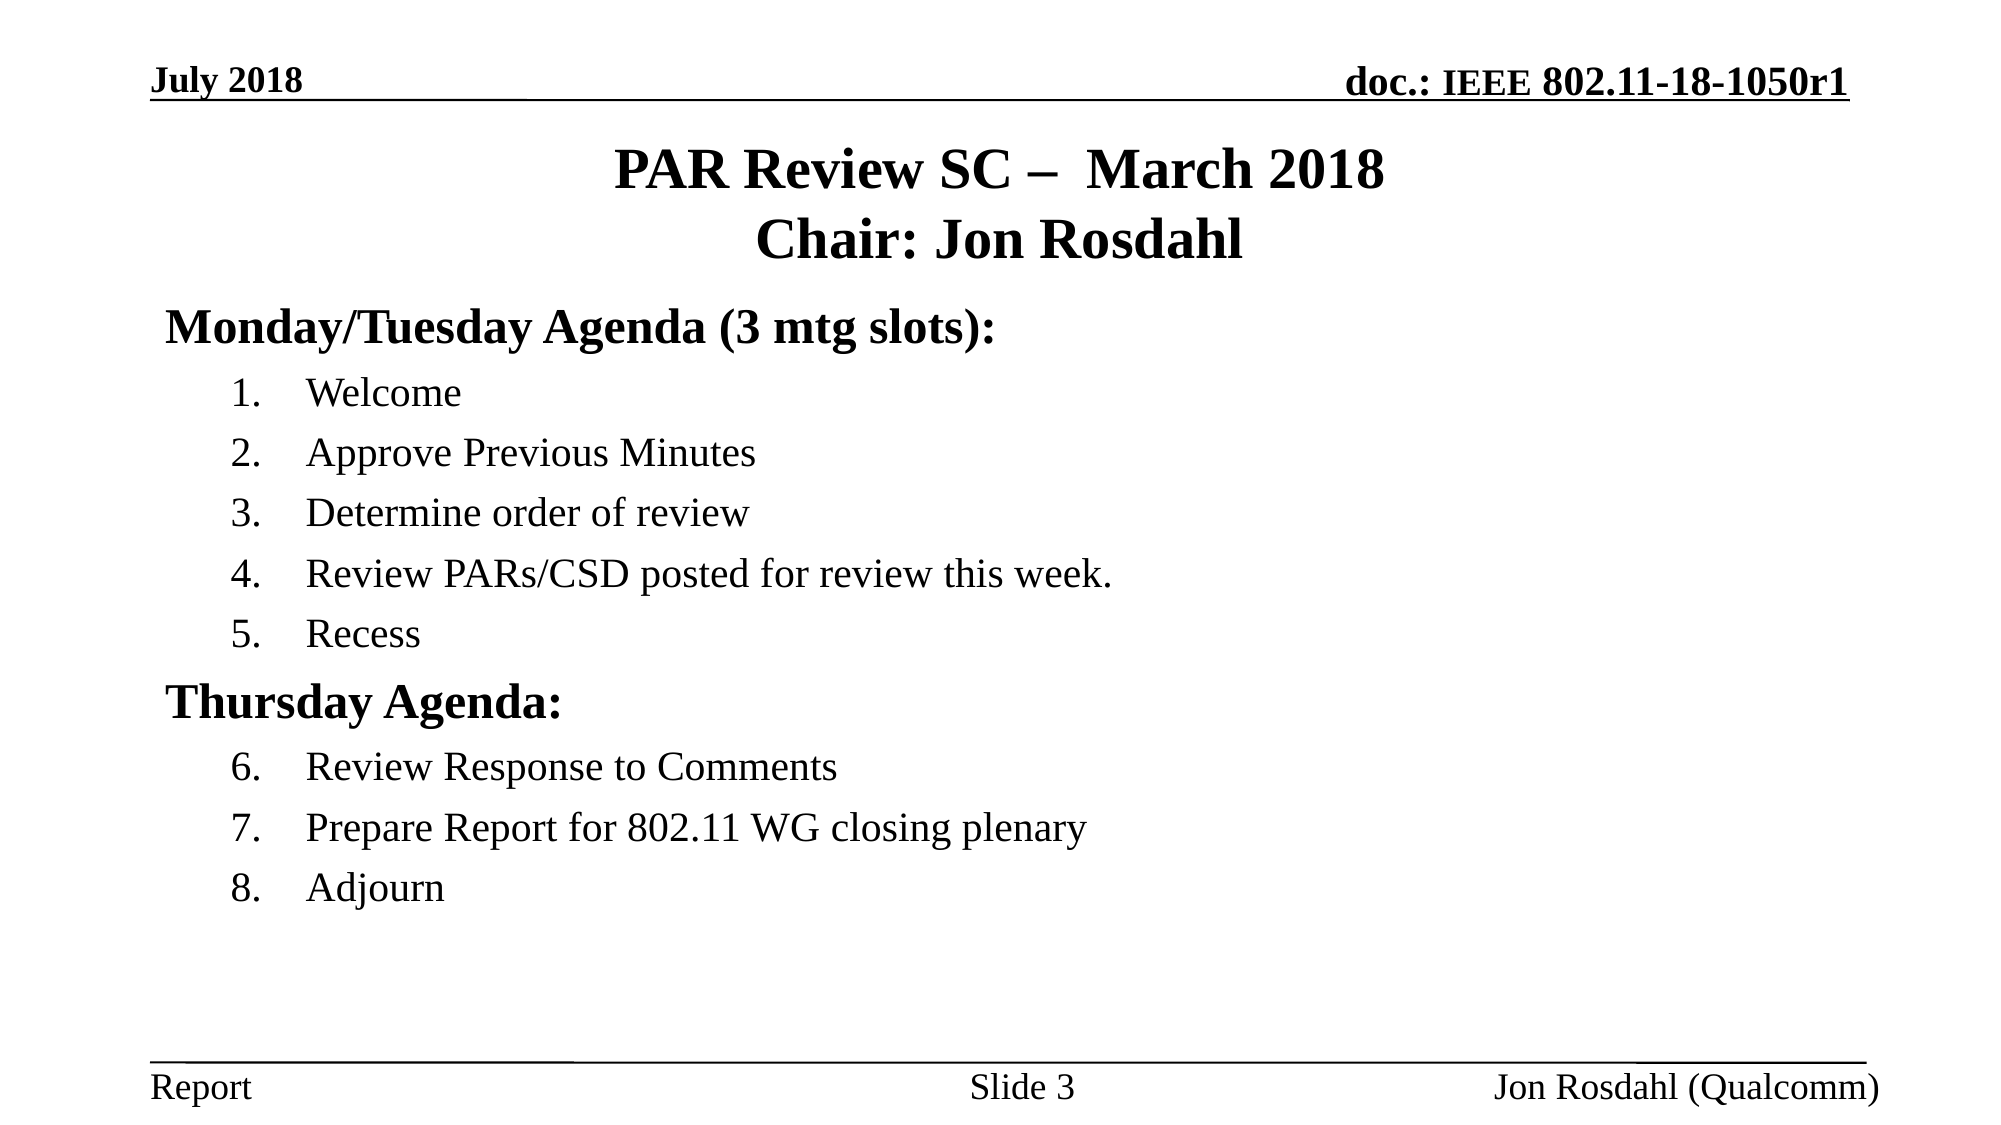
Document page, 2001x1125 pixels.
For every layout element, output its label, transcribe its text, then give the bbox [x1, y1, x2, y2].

title PAR Review SC – March 2018 Chair: Jon Rosdahl [149, 112, 1850, 285]
list Monday/Tuesday Agenda (3 mtg slots): Welcome Approve Previous Minutes Determine order of review Review PARs/CSD posted for review this week. Recess Thursday Agenda: Review Response to Comments Prepare Report for 802.11 WG closing plenary Adjourn [149, 285, 1850, 1024]
slide_number Slide 3 [950, 1061, 1095, 1125]
text_box Draft Agenda: [373, 210, 835, 286]
footer Jon Rosdahl (Qualcomm) [1436, 1061, 1881, 1108]
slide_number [149, 49, 431, 100]
